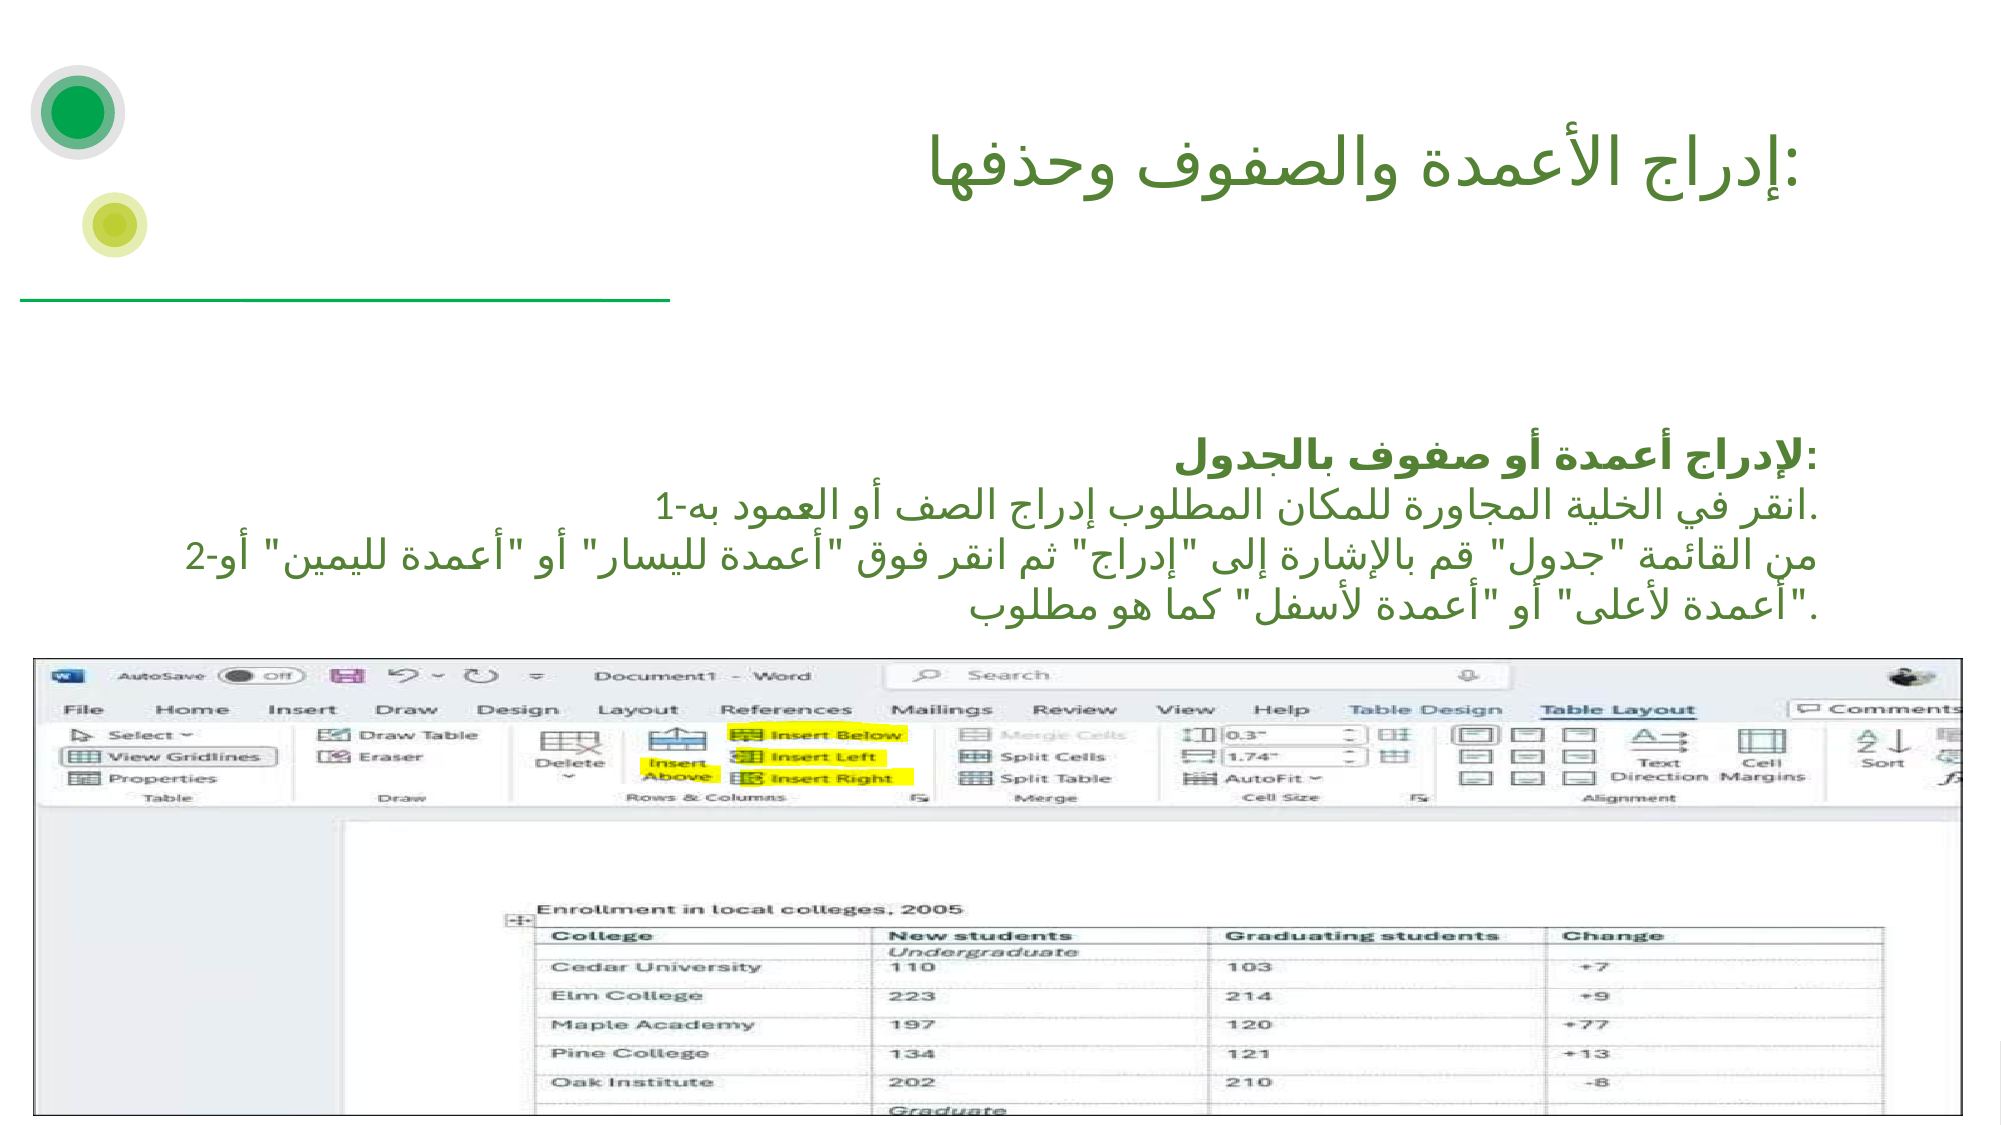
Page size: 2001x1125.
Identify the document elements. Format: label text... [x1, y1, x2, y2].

picture [0, 637, 2000, 1125]
title إدراج الأعمدة والصفوف وحذفها: [311, 52, 1834, 276]
text_box لإدراج أعمدة أو صفوف بالجدول: 1-انقر في الخلية المجاورة للمكان المطلوب إدراج الصف أو العمود به. 2-من القائمة "جدول" قم بالإشارة إلى "إدراج" ثم انقر فوق "أعمدة لليسار" أو "أعمدة لليمين" أو "أعمدة لأعلى" أو "أعمدة لأسفل" كما هو مطلوب. [19, 420, 1834, 636]
